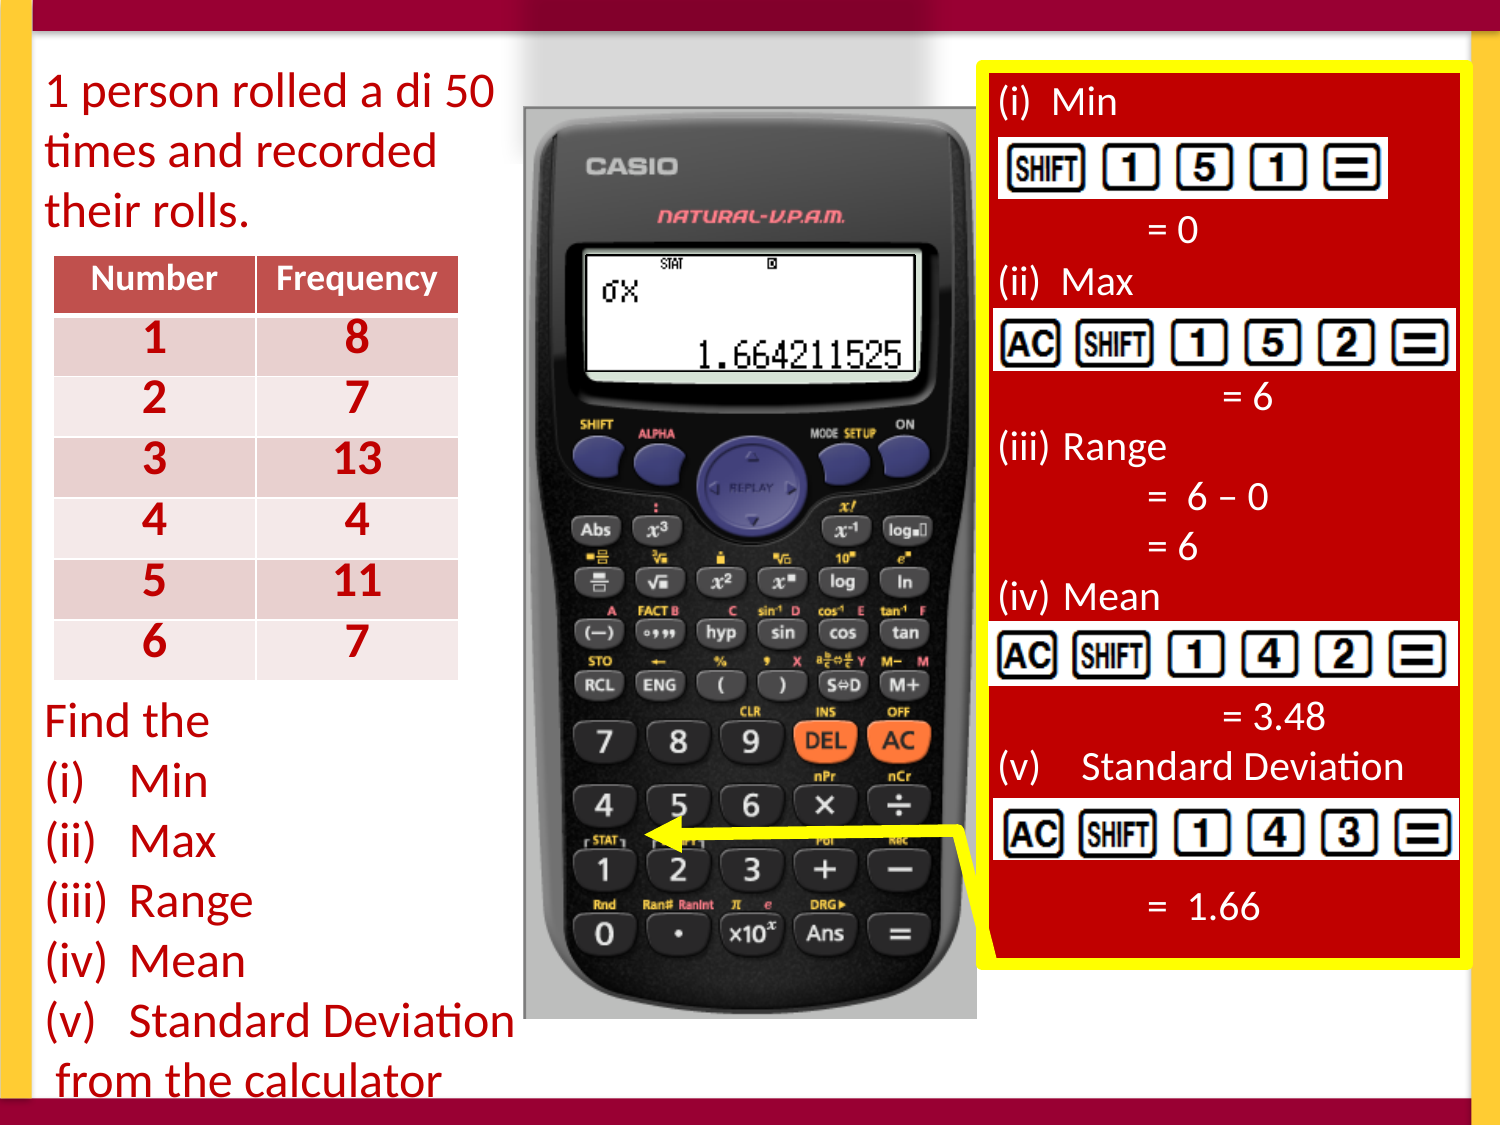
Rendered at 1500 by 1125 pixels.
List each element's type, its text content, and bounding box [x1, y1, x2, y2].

picture [992, 798, 1459, 860]
picture [523, 106, 977, 1019]
picture [992, 308, 1456, 372]
picture [988, 620, 1458, 686]
picture [998, 136, 1389, 199]
text_box (i) Min = 0 (ii) Max = 6 Range = 6 – 0 = 6 Mean = 3.48 Standard Deviation = 1.66 [644, 64, 1469, 966]
